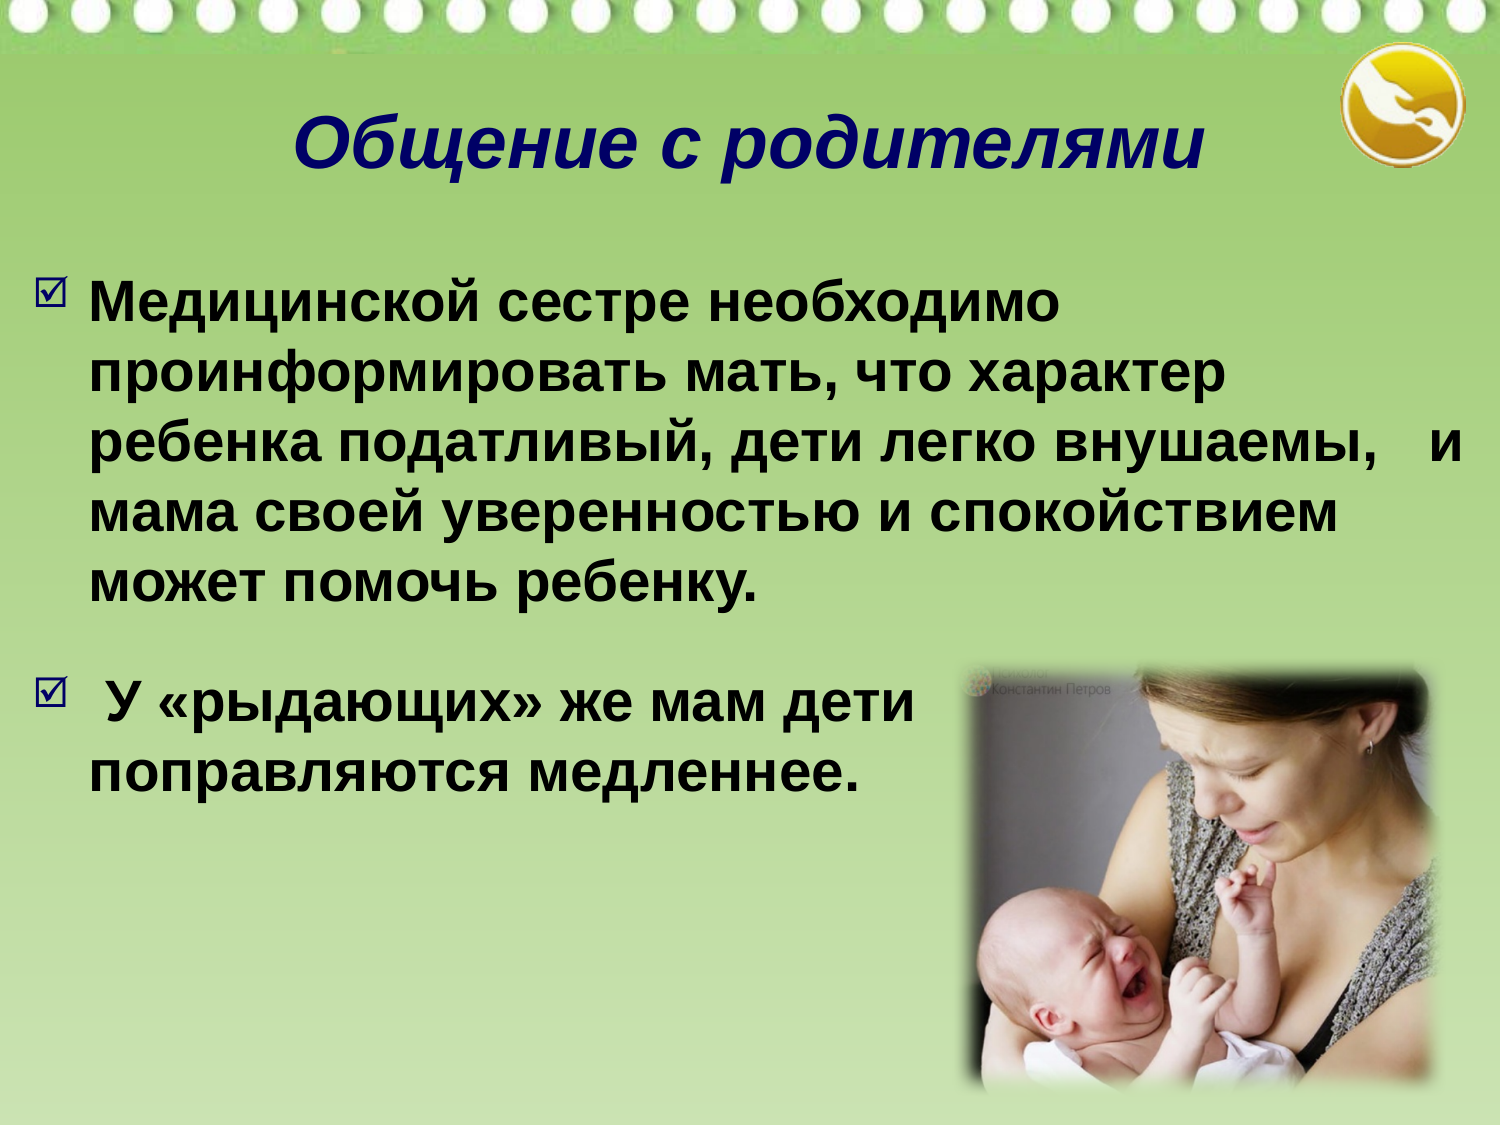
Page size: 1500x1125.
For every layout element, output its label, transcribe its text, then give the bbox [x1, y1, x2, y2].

picture [0, 0, 1500, 168]
picture [952, 656, 1448, 1098]
title Общение с родителями [75, 45, 1425, 233]
list Медицинской сестре необходимо проинформировать мать, что характер ребенка податливый, дети легко внушаемы, и мама своей уверенностью и спокойствием может помочь ребенку. У «рыдающих» же мам дети поправляются медленнее. [17, 255, 1483, 1053]
